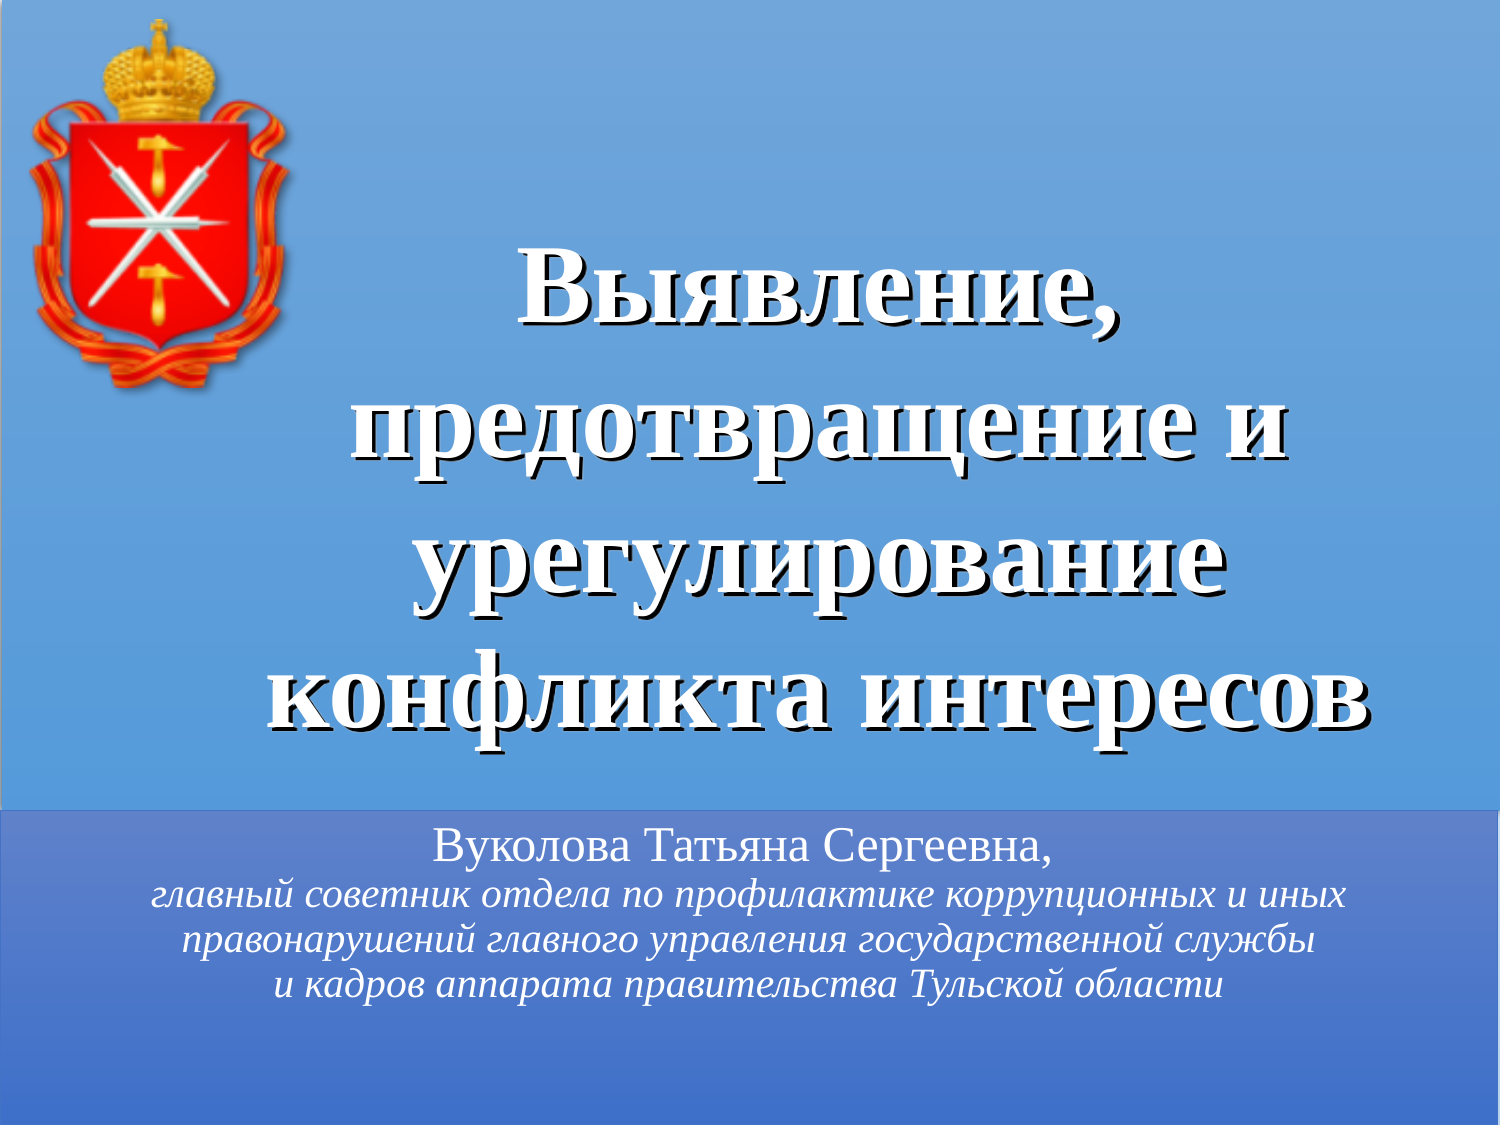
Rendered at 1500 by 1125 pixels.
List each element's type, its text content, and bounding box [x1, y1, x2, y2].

title Выявление, предотвращение и урегулирование конфликта интересов [242, 154, 1396, 758]
picture [29, 19, 290, 388]
text_box [2, 0, 1500, 811]
subtitle Вуколова Татьяна Сергеевна, главный советник отдела по профилактике коррупционных и иных правонарушений главного управления государственной службы и кадров аппарата правительства Тульской области [0, 810, 1498, 1125]
